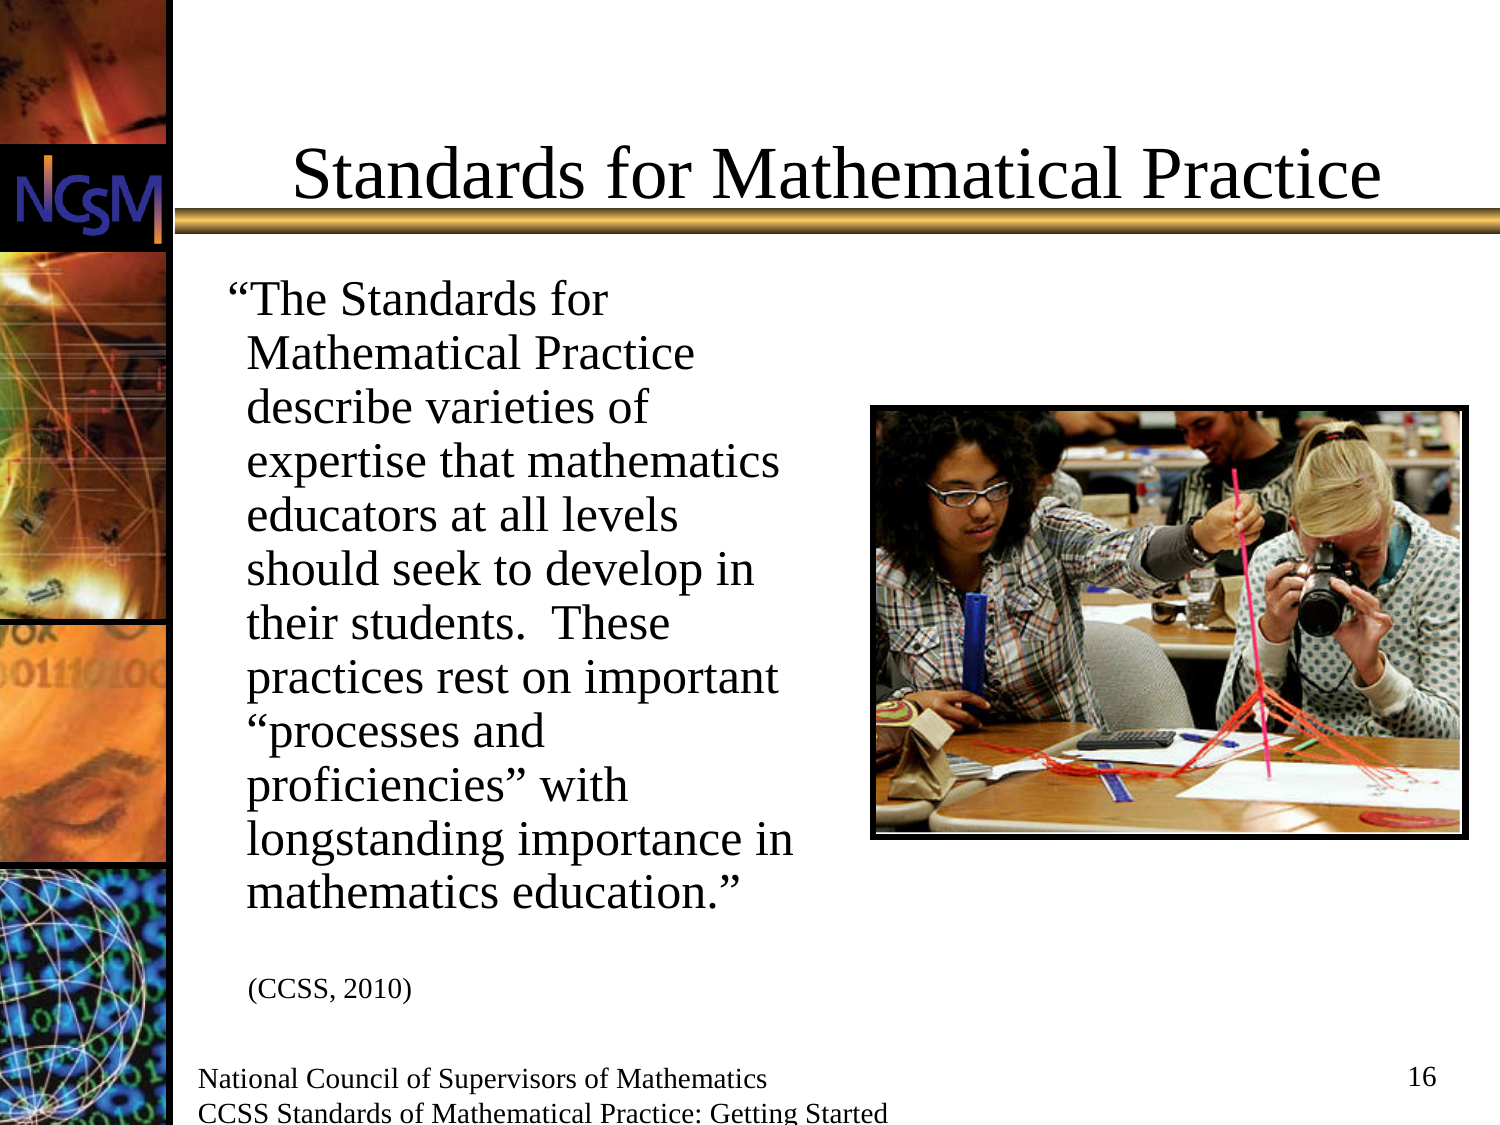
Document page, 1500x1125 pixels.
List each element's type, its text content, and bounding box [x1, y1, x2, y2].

picture [0, 869, 166, 1125]
list “The Standards for Mathematical Practice describe varieties of expertise that mathematics educators at all levels should seek to develop in their students. These practices rest on important “processes and proficiencies” with longstanding importance in mathematics education.” (CCSS, 2010) [174, 264, 838, 1000]
picture [0, 0, 167, 619]
slide_number 16 [1379, 1049, 1453, 1125]
picture [0, 625, 166, 862]
title Standards for Mathematical Practice [200, 75, 1475, 263]
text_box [875, 411, 1463, 835]
